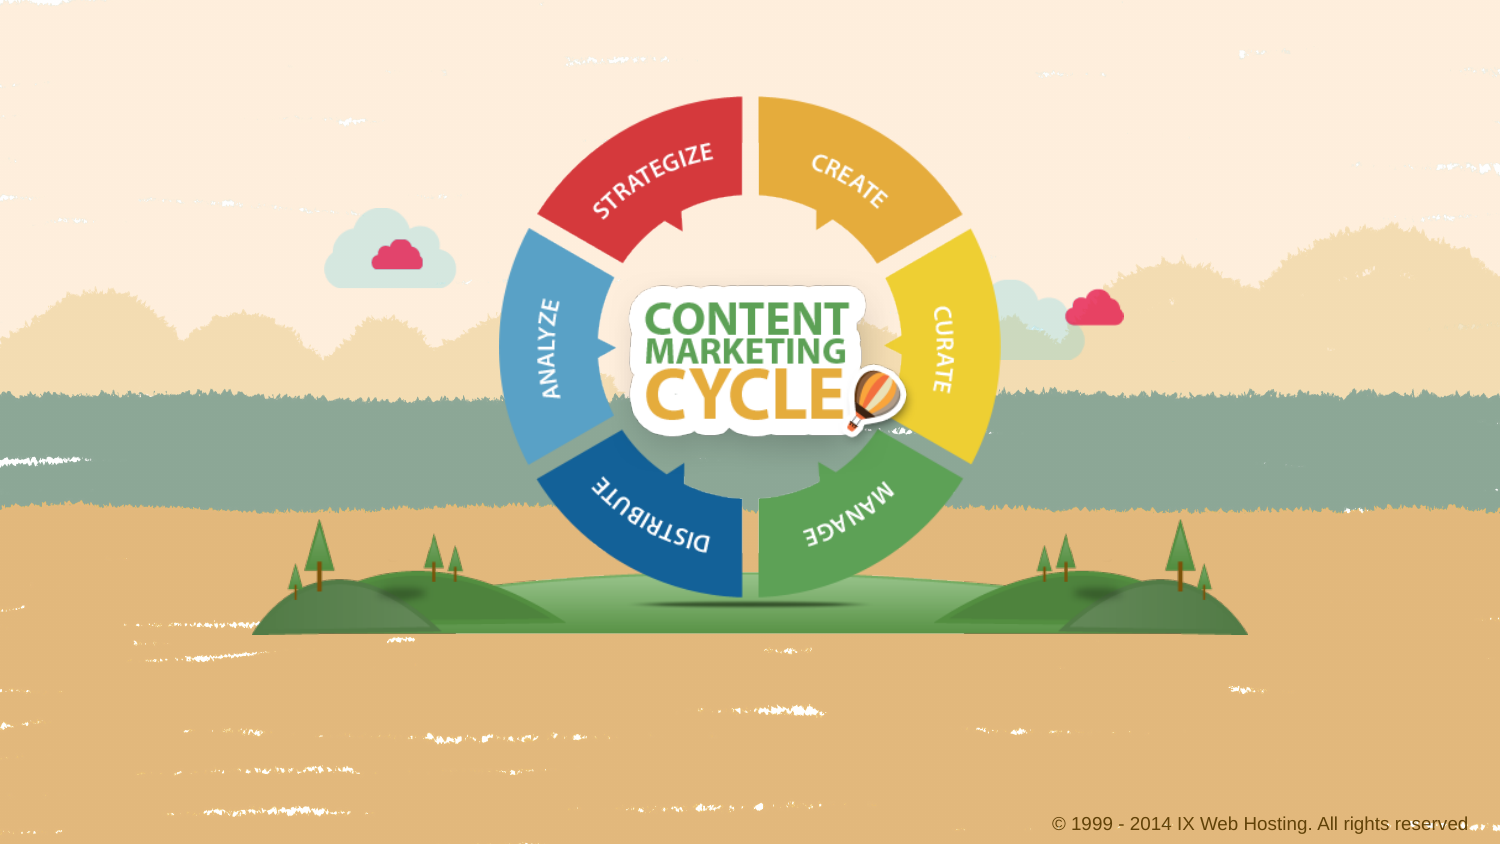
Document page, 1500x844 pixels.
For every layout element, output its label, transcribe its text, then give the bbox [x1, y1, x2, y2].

text_box © 1999 - 2014 IX Web Hosting. All rights reserved [1037, 804, 1500, 842]
picture [0, 0, 1500, 844]
